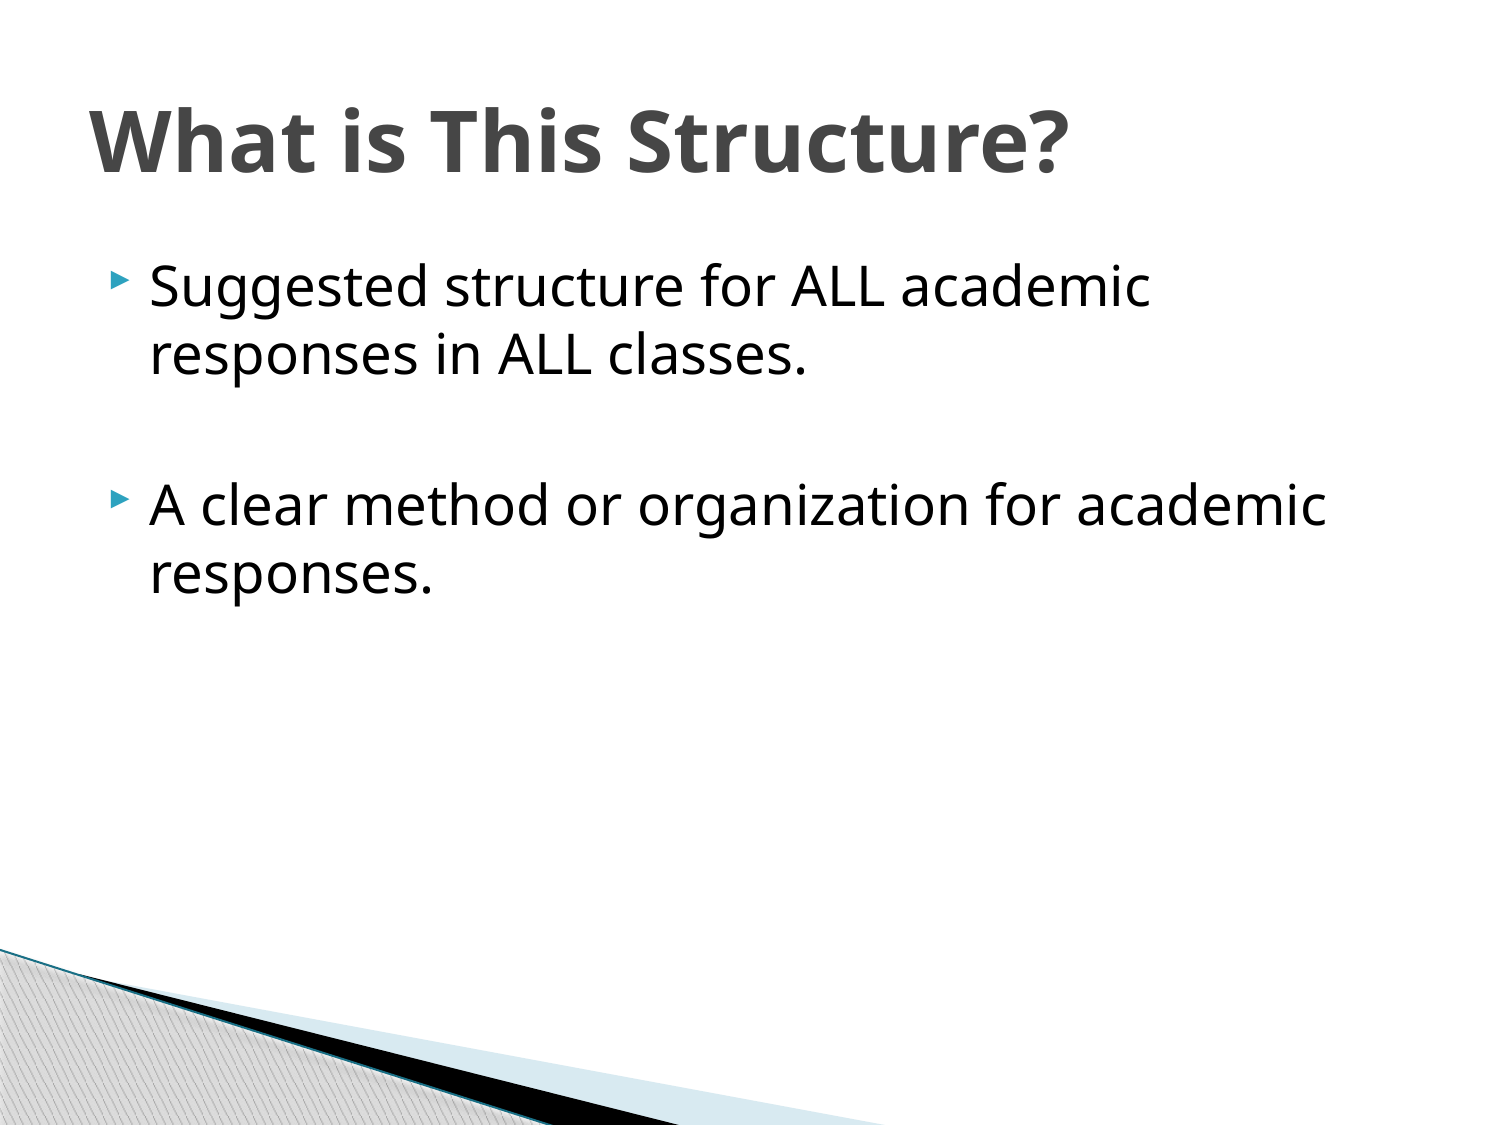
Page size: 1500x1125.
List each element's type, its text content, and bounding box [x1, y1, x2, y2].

title What is This Structure? [75, 45, 1425, 233]
list Suggested structure for ALL academic responses in ALL classes. A clear method or organization for academic responses. [75, 243, 1425, 986]
